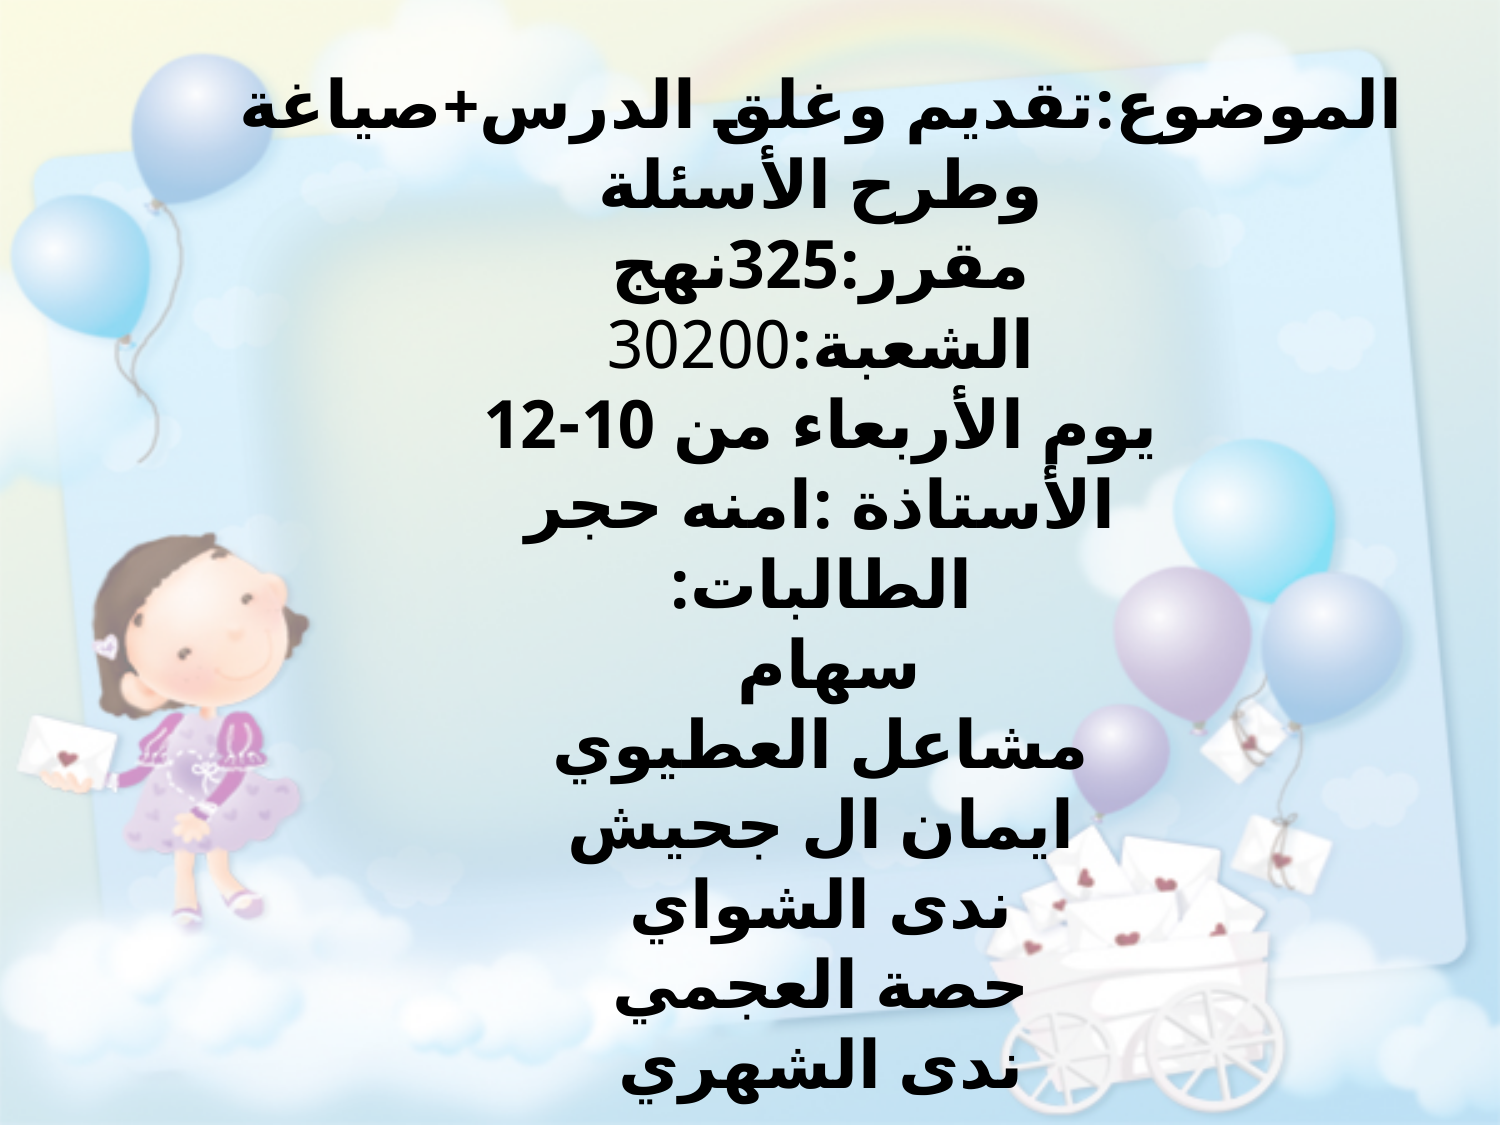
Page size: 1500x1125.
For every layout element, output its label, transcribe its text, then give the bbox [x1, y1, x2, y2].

text_box الموضوع:تقديم وغلق الدرس+صياغة وطرح الأسئلة مقرر:325نهج الشعبة:30200 يوم الأربعاء من 10-12 الأستاذة :امنه حجر الطالبات: سهام مشاعل العطيوي ايمان ال جحيش ندى الشواي حصة العجمي ندى الشهري عبير [206, 54, 1435, 1125]
